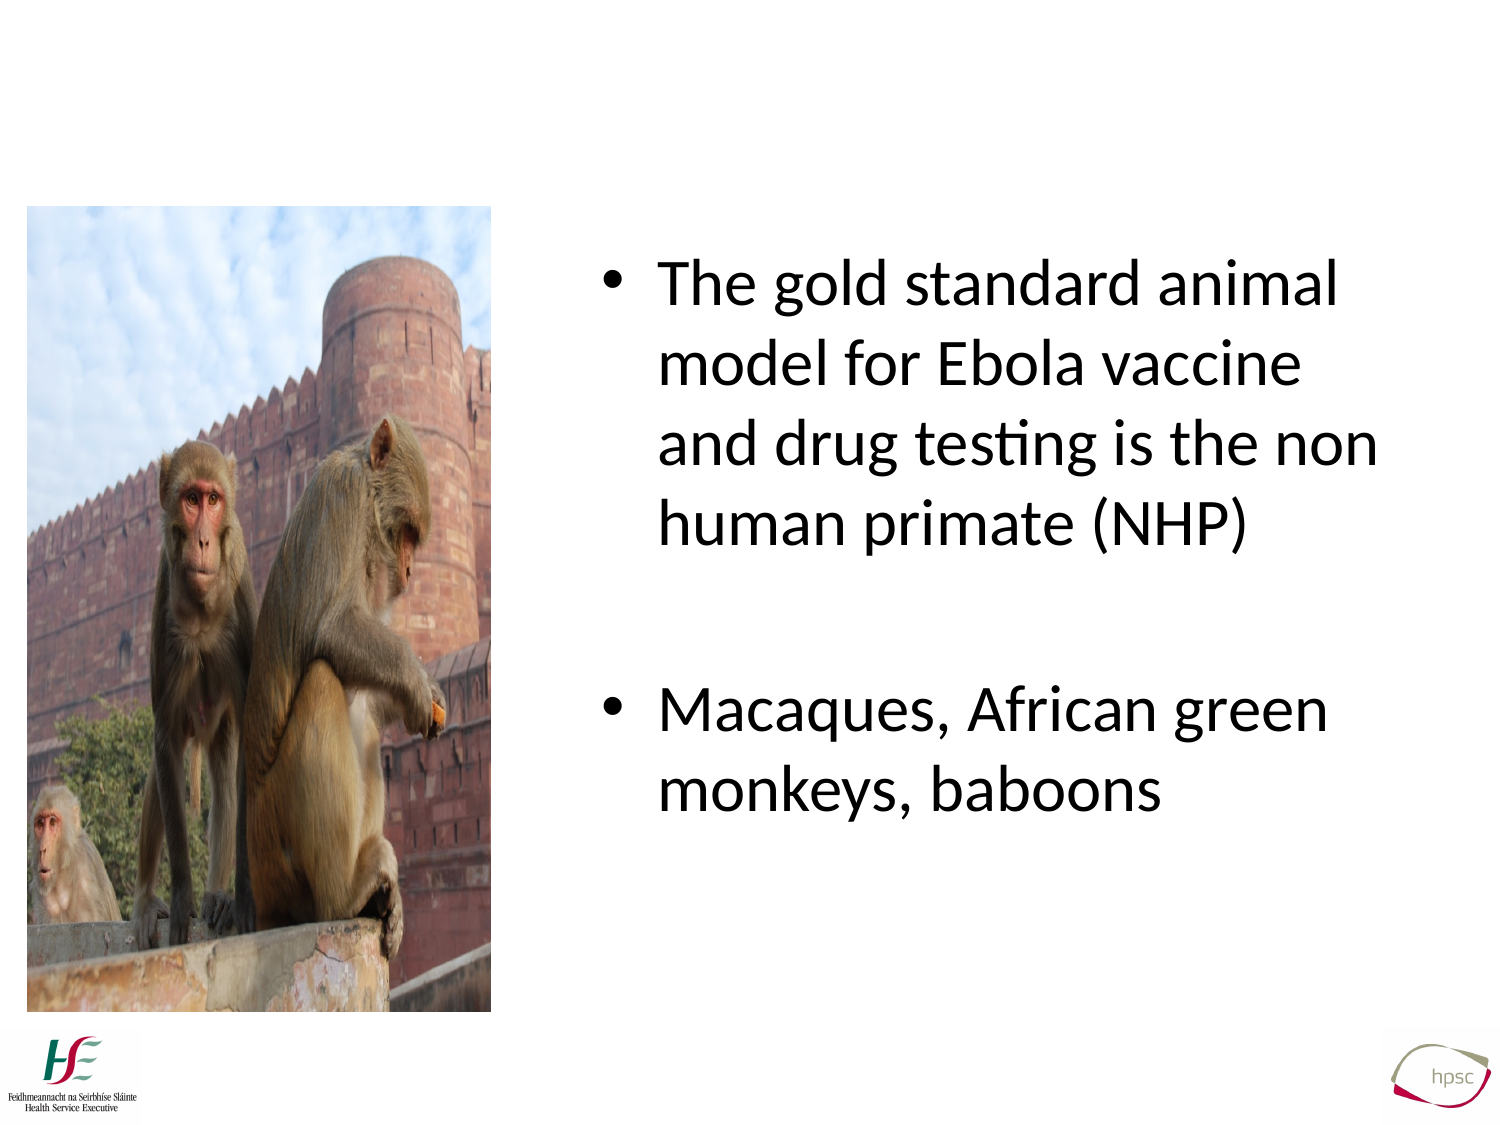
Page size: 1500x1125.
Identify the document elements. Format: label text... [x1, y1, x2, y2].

picture [27, 206, 491, 1012]
picture [1381, 1026, 1500, 1125]
picture [0, 1029, 142, 1125]
text_box The gold standard animal model for Ebola vaccine and drug testing is the non human primate (NHP) Macaques, African green monkeys, baboons [586, 44, 1425, 1005]
